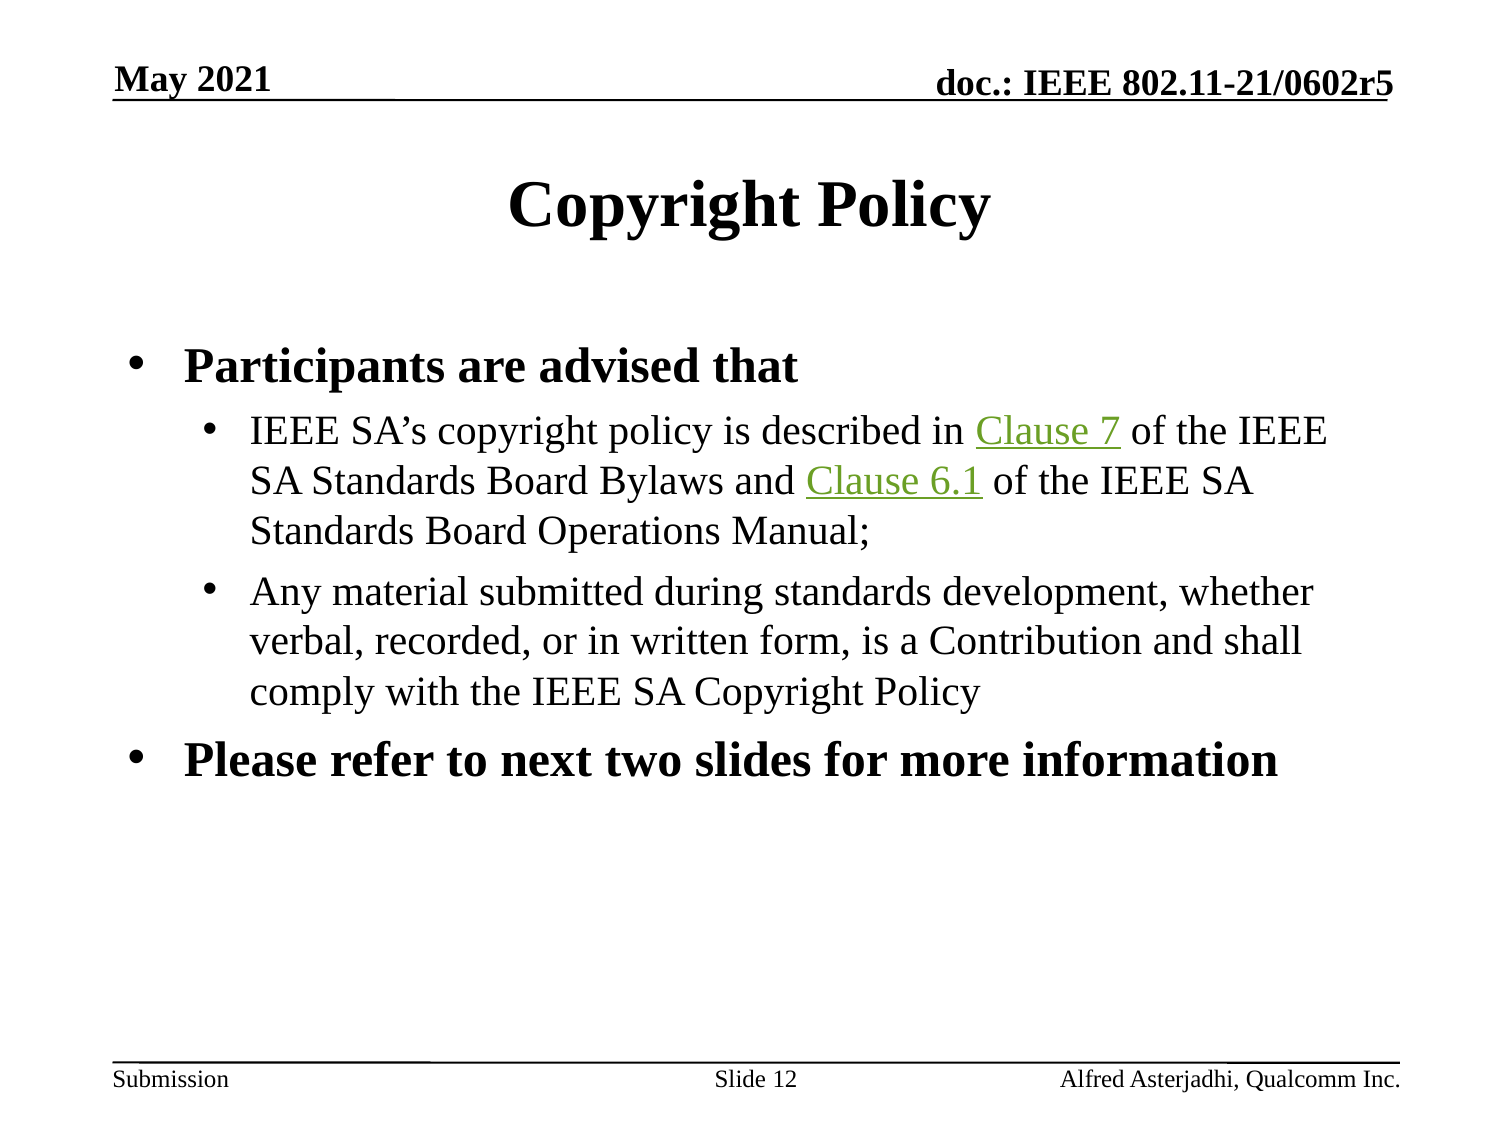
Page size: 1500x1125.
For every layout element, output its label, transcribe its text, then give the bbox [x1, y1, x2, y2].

title Copyright Policy [112, 112, 1388, 288]
list Participants are advised that IEEE SA’s copyright policy is described in Clause 7 of the IEEE SA Standards Board Bylaws and Clause 6.1 of the IEEE SA Standards Board Operations Manual; Any material submitted during standards development, whether verbal, recorded, or in written form, is a Contribution and shall comply with the IEEE SA Copyright Policy Please refer to next two slides for more information [112, 324, 1388, 1000]
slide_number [114, 54, 423, 100]
slide_number Slide 12 [712, 1061, 800, 1123]
footer Alfred Asterjadhi, Qualcomm Inc. [878, 1061, 1402, 1093]
